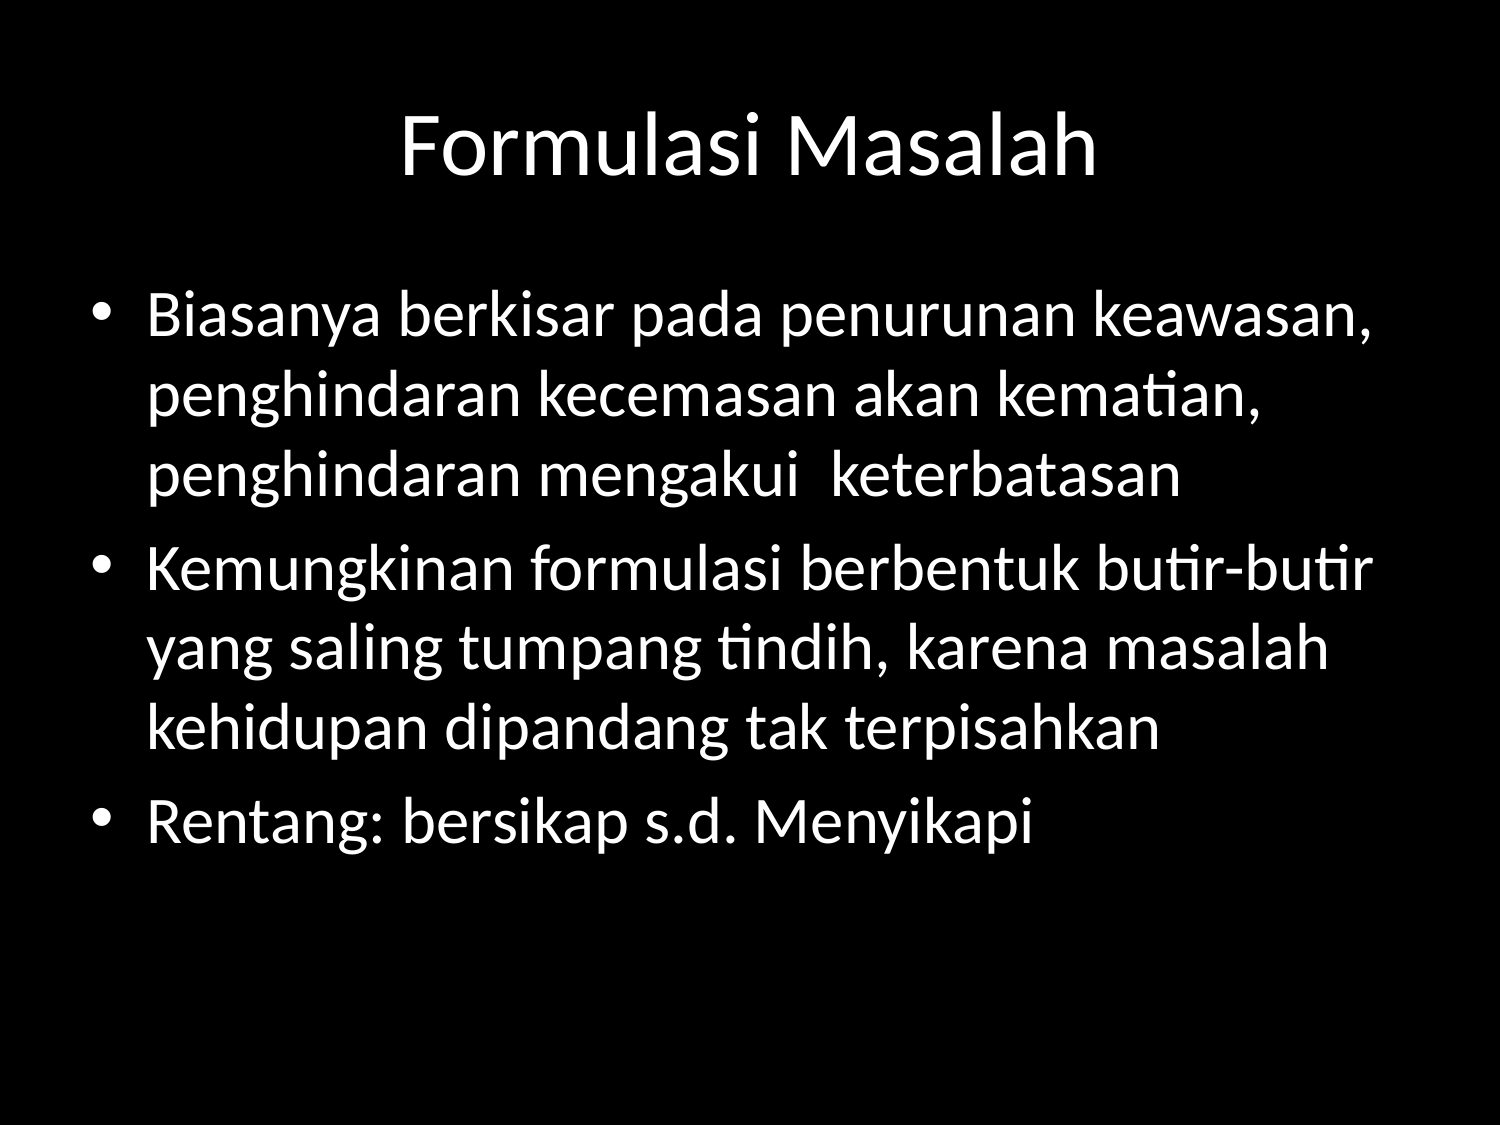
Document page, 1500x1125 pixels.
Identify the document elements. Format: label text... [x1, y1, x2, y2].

title Formulasi Masalah [75, 45, 1425, 233]
list Biasanya berkisar pada penurunan keawasan, penghindaran kecemasan akan kematian, penghindaran mengakui keterbatasan Kemungkinan formulasi berbentuk butir-butir yang saling tumpang tindih, karena masalah kehidupan dipandang tak terpisahkan Rentang: bersikap s.d. Menyikapi [75, 262, 1425, 1005]
